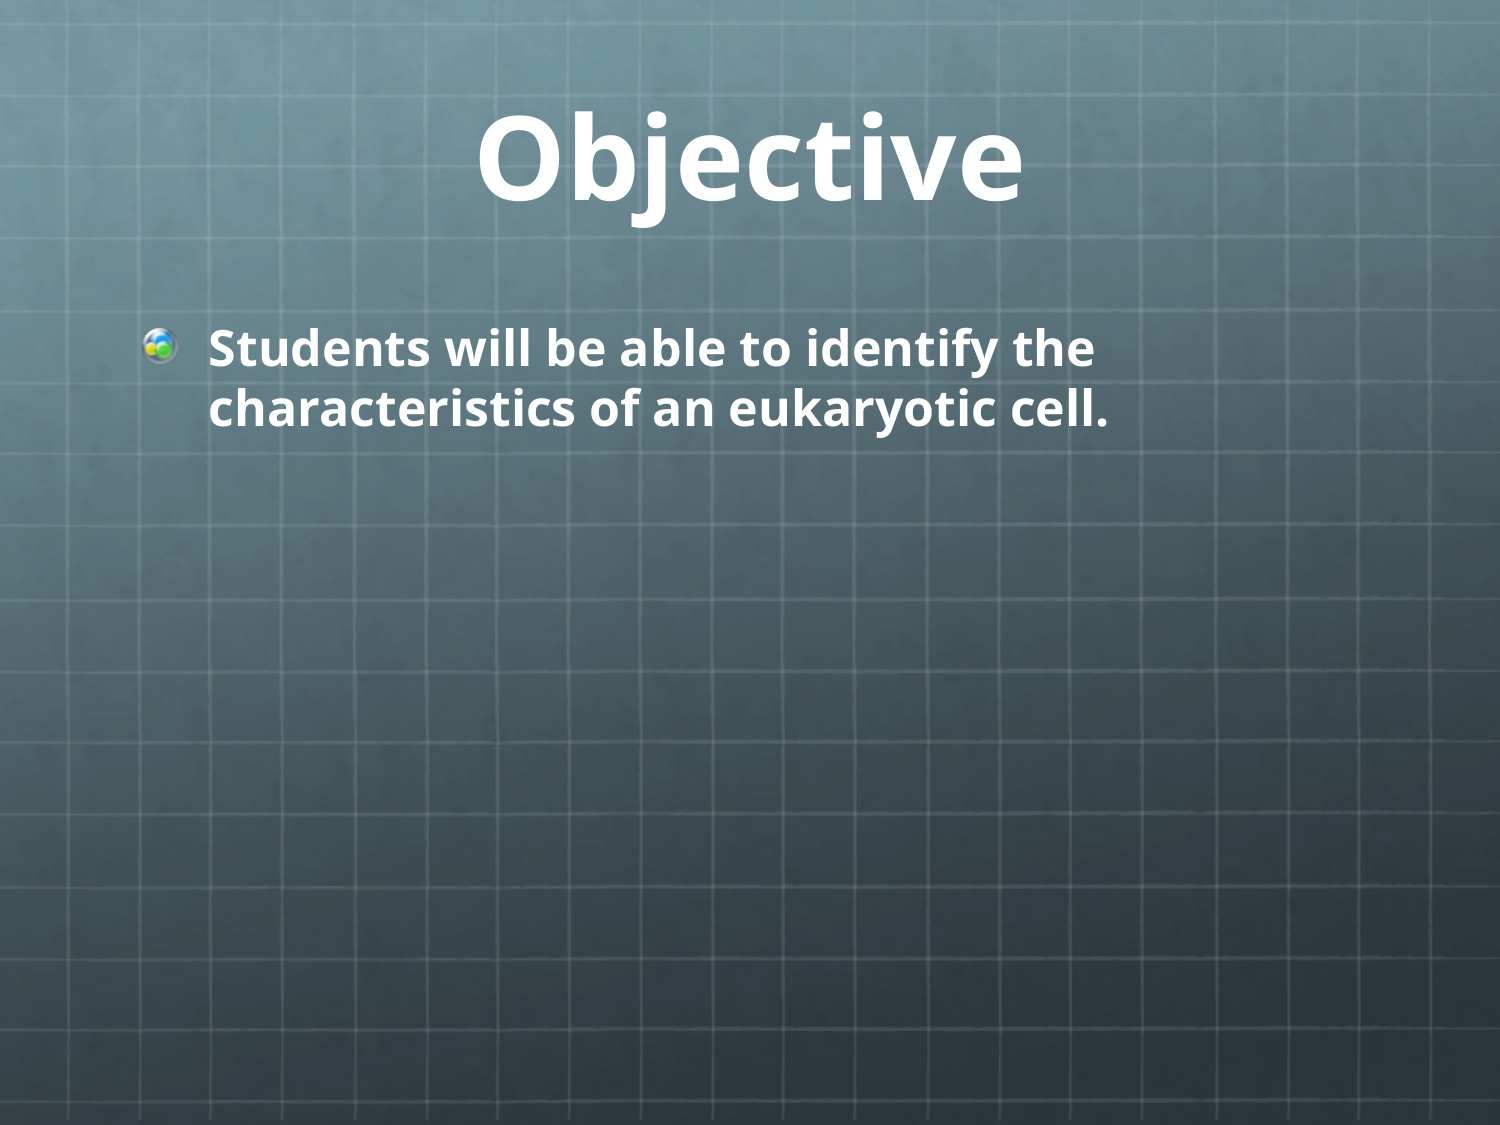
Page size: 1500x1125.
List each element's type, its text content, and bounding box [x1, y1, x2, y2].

list Students will be able to identify the characteristics of an eukaryotic cell. [127, 308, 1372, 958]
picture [0, 0, 1500, 1125]
title Objective [127, 17, 1372, 289]
